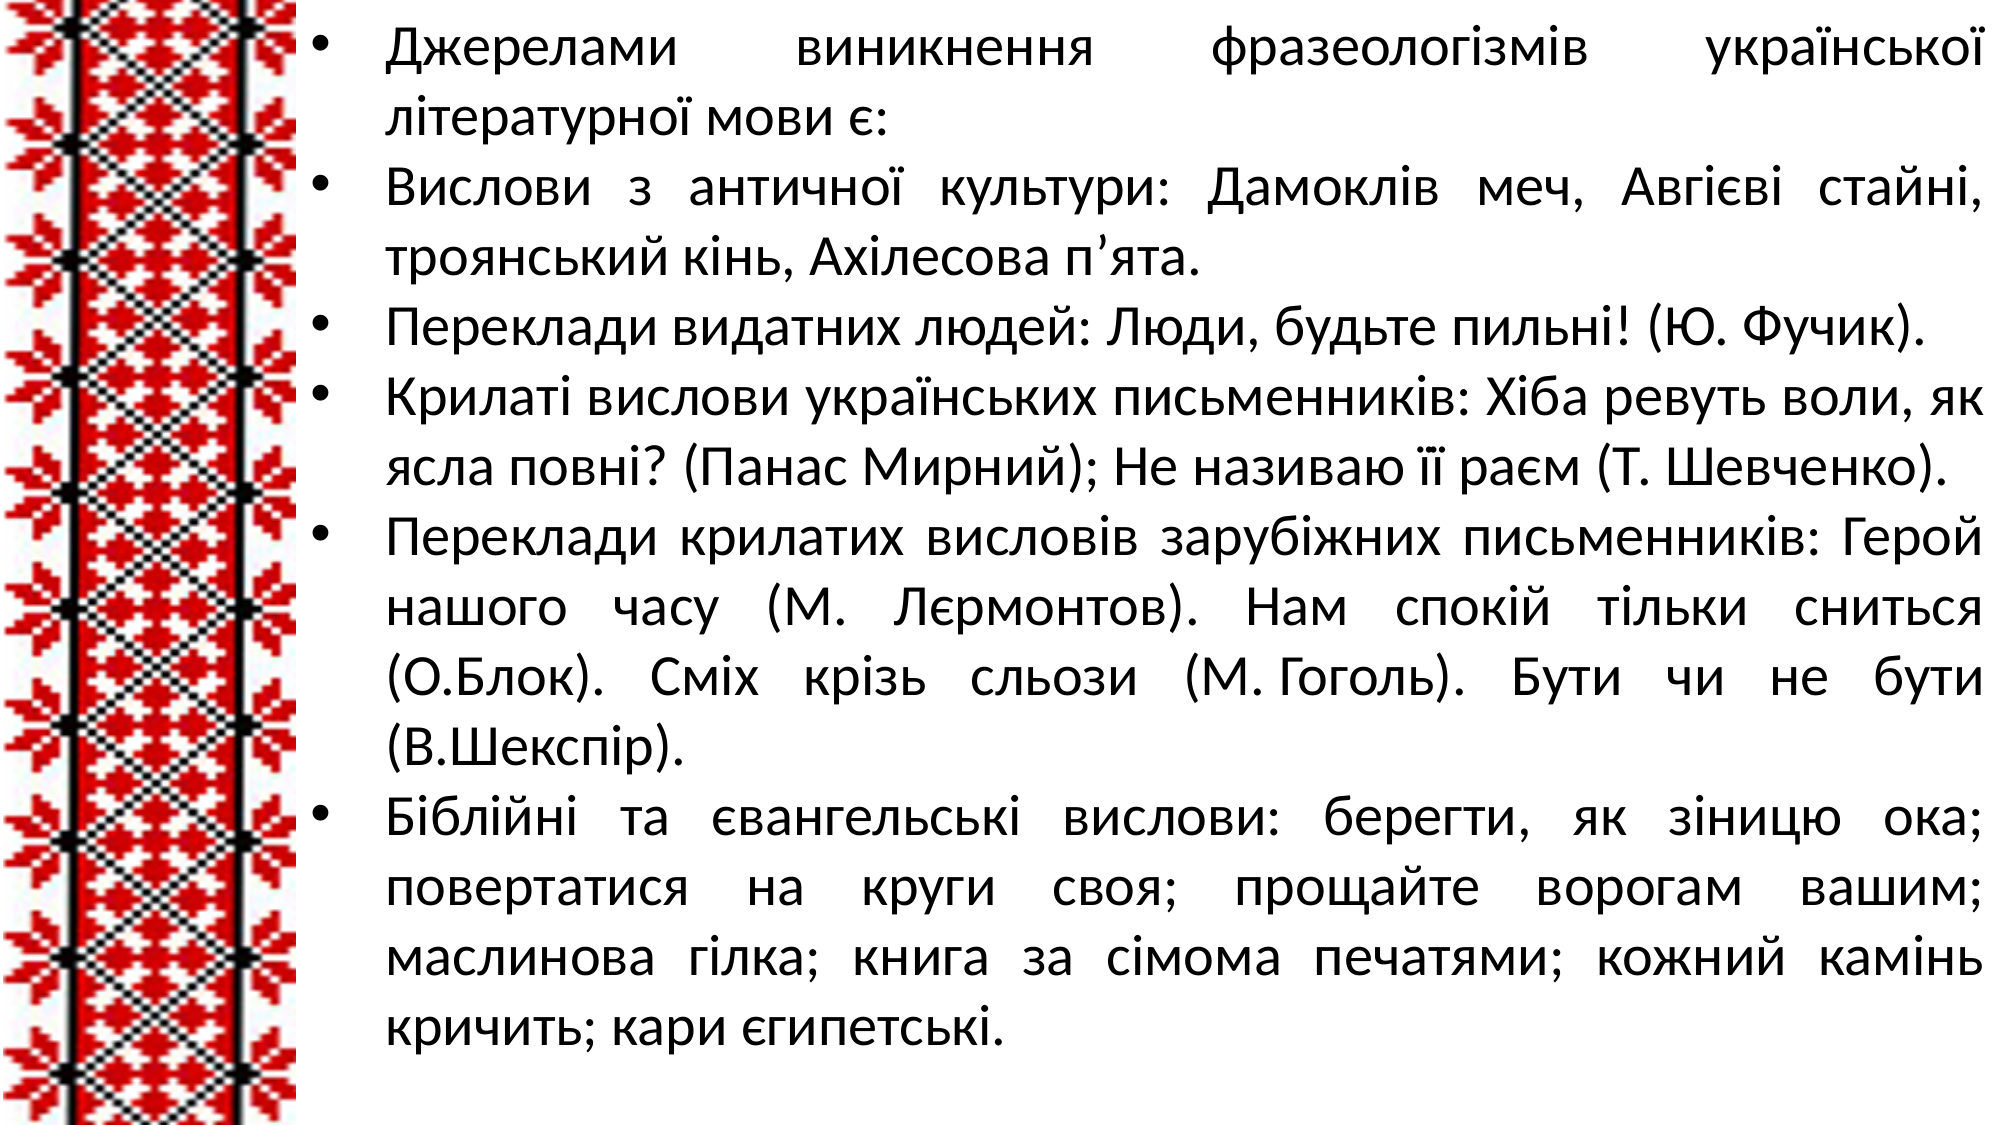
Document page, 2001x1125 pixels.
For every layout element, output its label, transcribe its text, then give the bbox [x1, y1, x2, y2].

picture [3, 0, 296, 1125]
text_box Джерелами виникнення фразеологізмів української літературної мови є: Вислови з античної культури: Дамоклів меч, Авгієві стайні, троянський кінь, Ахілесова п’ята. Переклади видатних людей: Люди, будьте пильні! (Ю. Фучик). Крилаті вислови українських письменників: Хіба ревуть воли, як ясла повні? (Панас Мирний); Не називаю її раєм (Т. Шевченко). Переклади крилатих висловів зарубіжних письменників: Герой нашого часу (М. Лєрмонтов). Нам спокій тільки сниться (О.Блок). Сміх крізь сльози (М. Гоголь). Бути чи не бути (В.Шекспір). Біблійні та євангельські вислови: берегти, як зіницю ока; повертатися на круги своя; прощайте ворогам вашим; маслинова гілка; книга за сімома печатями; кожний камінь кричить; кари єгипетські. [296, 0, 2000, 1065]
